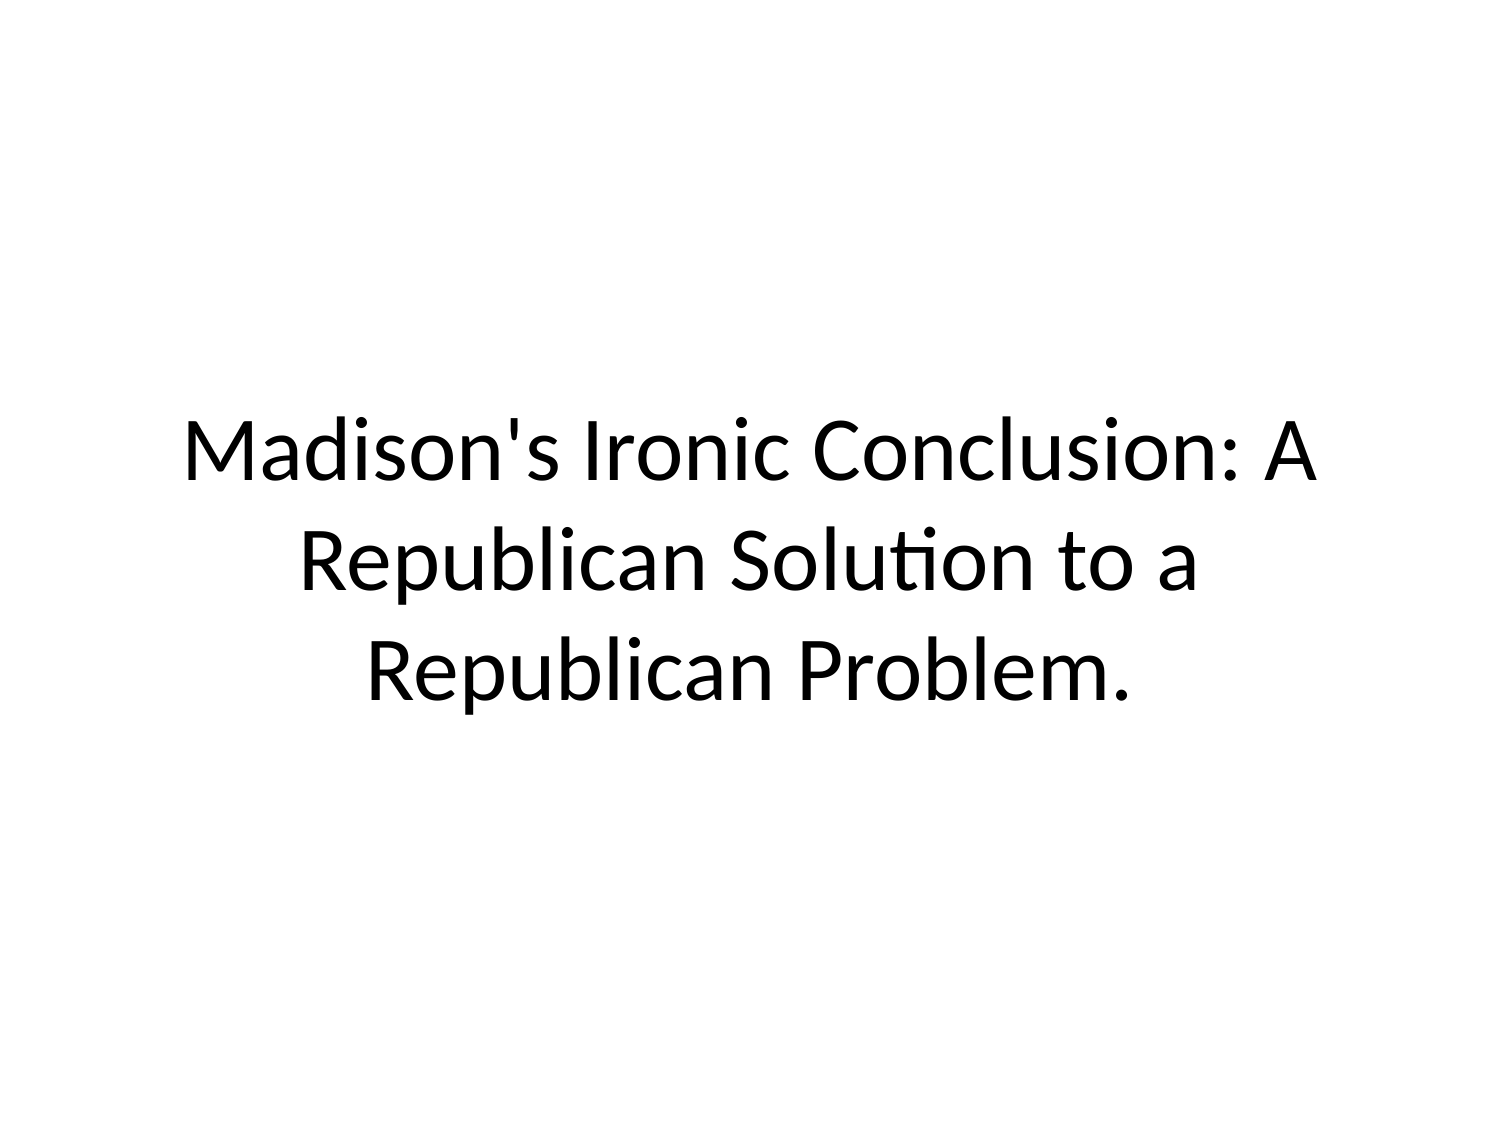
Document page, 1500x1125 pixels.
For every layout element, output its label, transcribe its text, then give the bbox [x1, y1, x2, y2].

title Madison's Ironic Conclusion: A Republican Solution to a Republican Problem. [74, 44, 1426, 1063]
